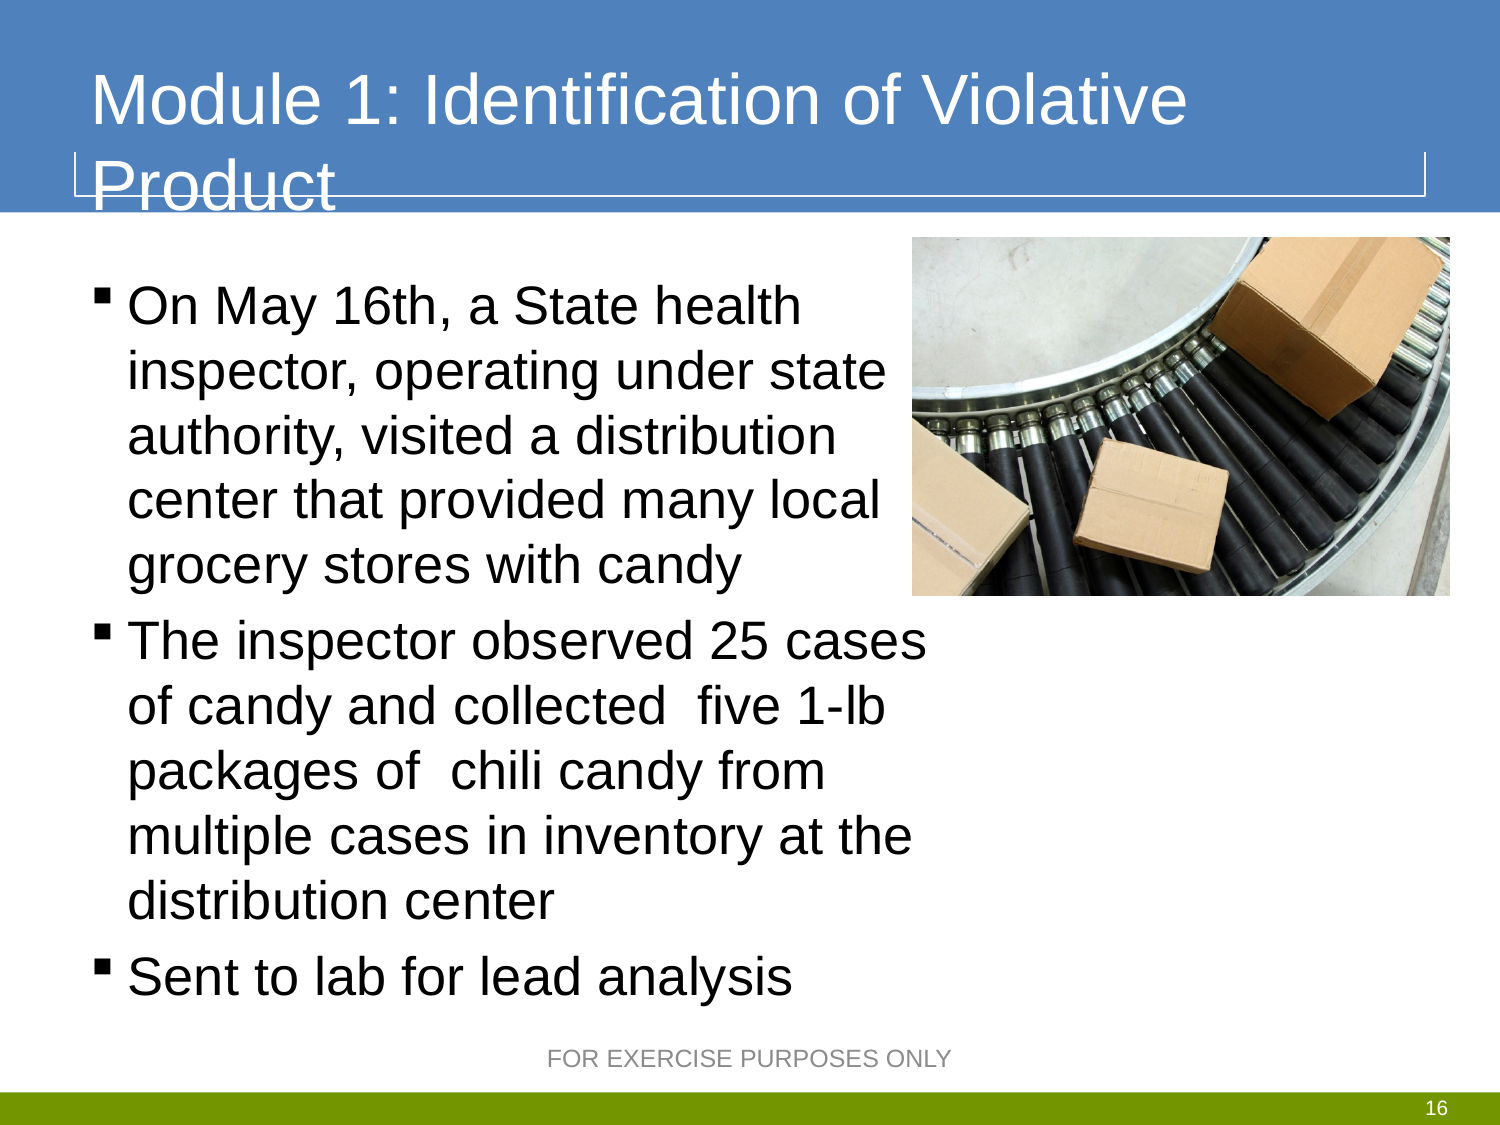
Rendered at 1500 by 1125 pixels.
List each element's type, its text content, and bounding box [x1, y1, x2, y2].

picture [912, 237, 1451, 597]
list On May 16th, a State health inspector, operating under state authority, visited a distribution center that provided many local grocery stores with candy The inspector observed 25 cases of candy and collected five 1-lb packages of chili candy from multiple cases in inventory at the distribution center Sent to lab for lead analysis [74, 262, 976, 1006]
footer FOR EXERCISE PURPOSES ONLY [512, 1042, 988, 1103]
title Module 1: Identification of Violative Product [74, 44, 1426, 233]
